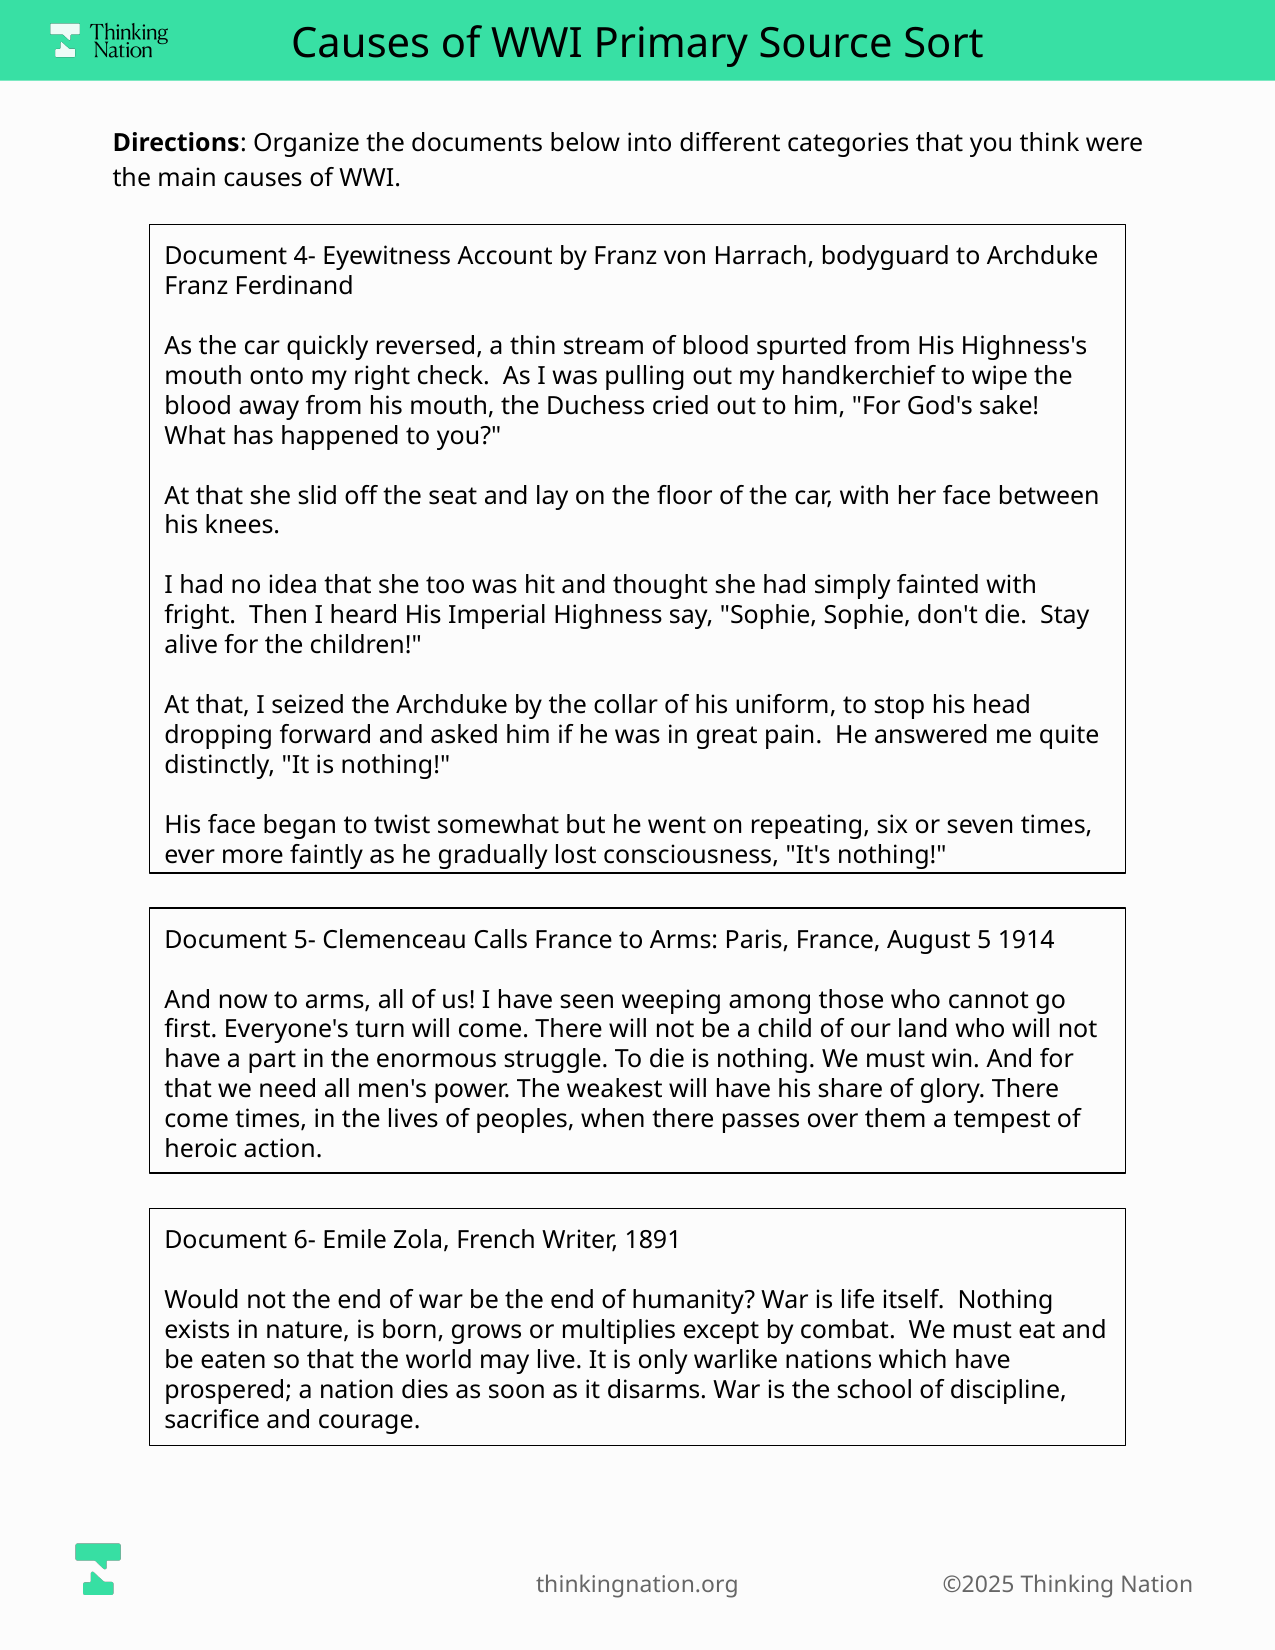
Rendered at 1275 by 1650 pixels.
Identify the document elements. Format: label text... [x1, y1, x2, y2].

text_box Document 6- Emile Zola, French Writer, 1891 Would not the end of war be the end of humanity? War is life itself. Nothing exists in nature, is born, grows or multiplies except by combat. We must eat and be eaten so that the world may live. It is only warlike nations which have prospered; a nation dies as soon as it disarms. War is the school of discipline, sacrifice and courage. [149, 1208, 1126, 1446]
picture [36, 12, 172, 69]
text_box thinkingnation.org [486, 1553, 789, 1605]
text_box Document 5- Clemenceau Calls France to Arms: Paris, France, August 5 1914 And now to arms, all of us! I have seen weeping among those who cannot go first. Everyone's turn will come. There will not be a child of our land who will not have a part in the enormous struggle. To die is nothing. We must win. And for that we need all men's power. The weakest will have his share of glory. There come times, in the lives of peoples, when there passes over them a tempest of heroic action. [149, 908, 1126, 1174]
text_box Directions: Organize the documents below into different categories that you think were the main causes of WWI. [97, 107, 1178, 276]
picture [62, 1533, 134, 1605]
text_box Causes of WWI Primary Source Sort [0, 0, 1275, 81]
text_box Document 4- Eyewitness Account by Franz von Harrach, bodyguard to Archduke Franz Ferdinand As the car quickly reversed, a thin stream of blood spurted from His Highness's mouth onto my right check. As I was pulling out my handkerchief to wipe the blood away from his mouth, the Duchess cried out to him, "For God's sake! What has happened to you?" At that she slid off the seat and lay on the floor of the car, with her face between his knees. I had no idea that she too was hit and thought she had simply fainted with fright. Then I heard His Imperial Highness say, "Sophie, Sophie, don't die. Stay alive for the children!" At that, I seized the Archduke by the collar of his uniform, to stop his head dropping forward and asked him if he was in great pain. He answered me quite distinctly, "It is nothing!" His face began to twist somewhat but he went on repeating, six or seven times, ever more faintly as he gradually lost consciousness, "It's nothing!" [149, 224, 1126, 873]
text_box ©2025 Thinking Nation [907, 1553, 1210, 1605]
